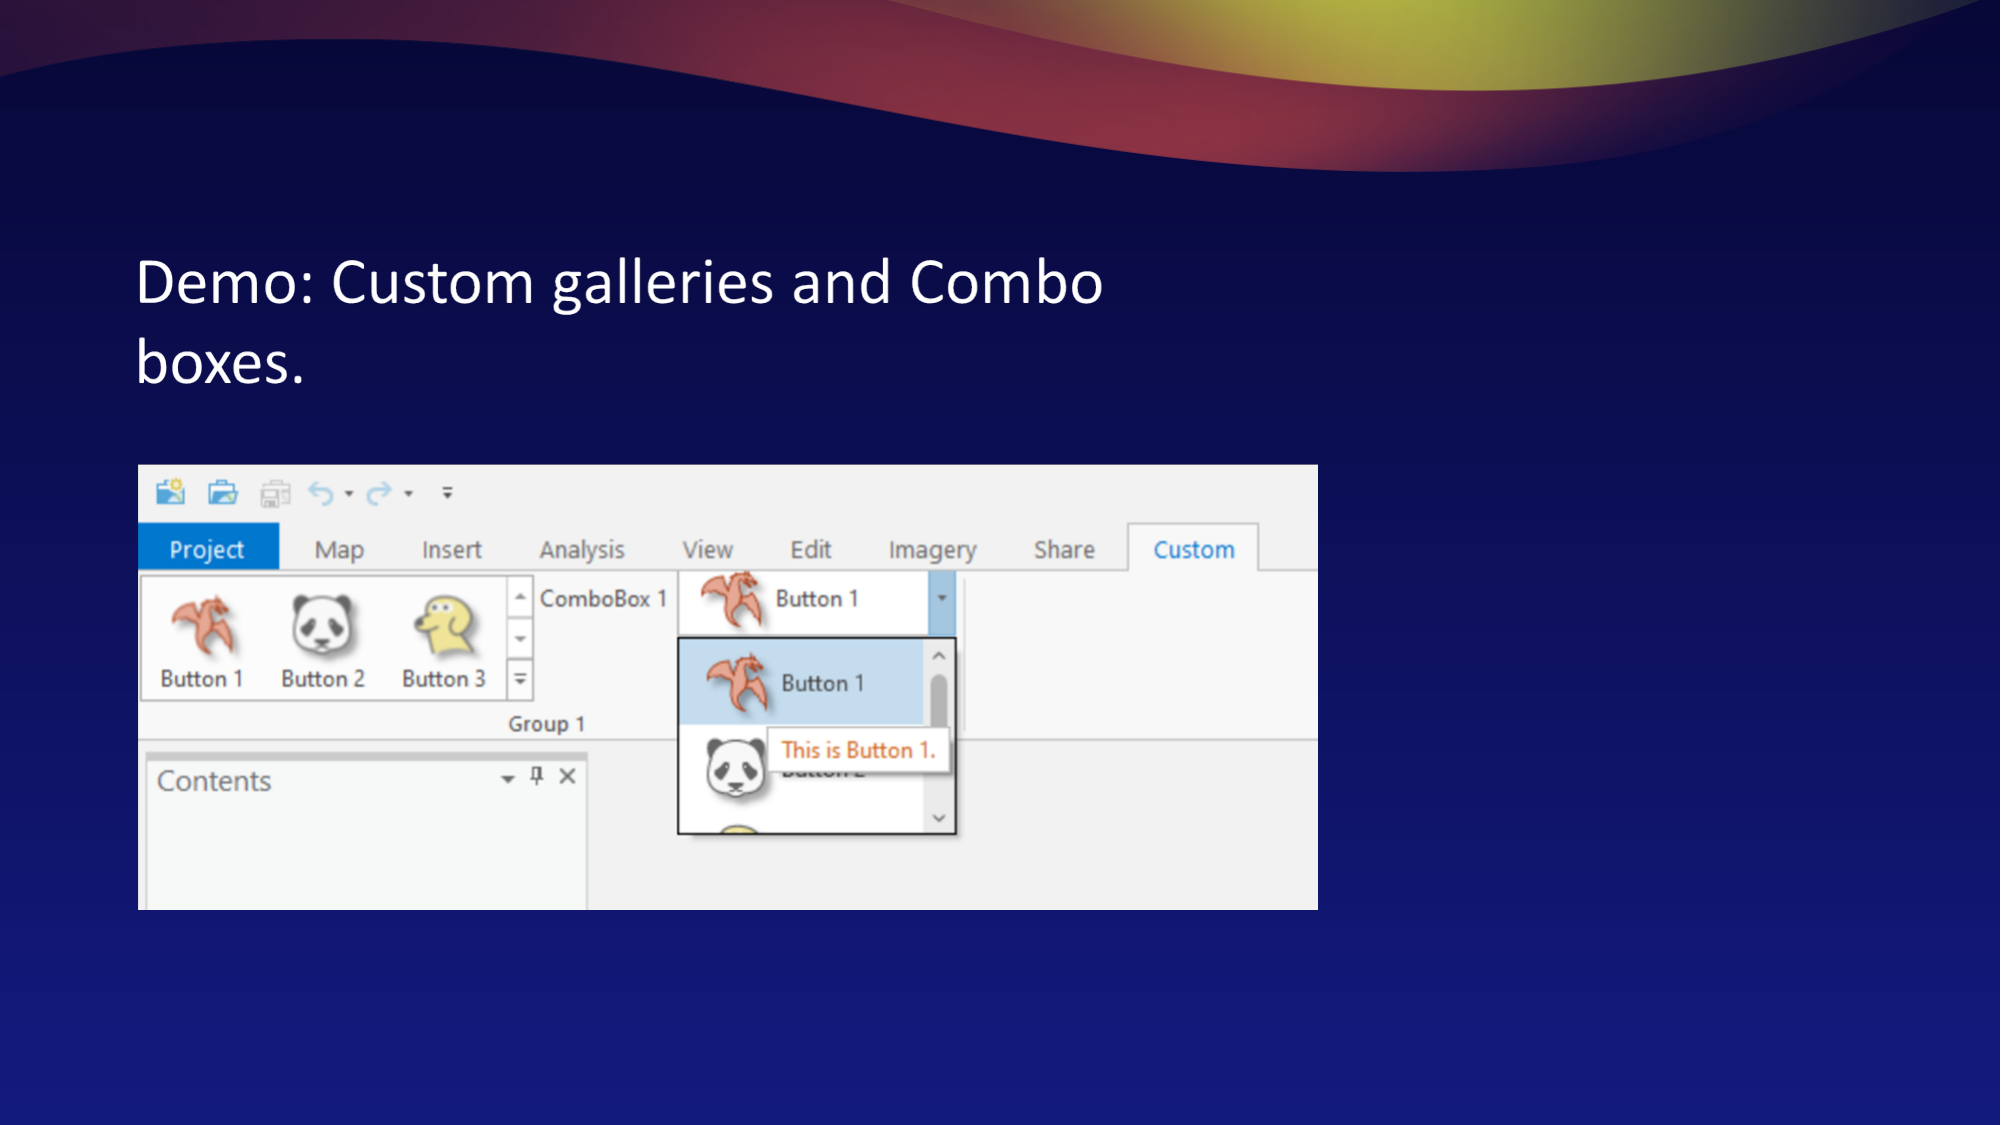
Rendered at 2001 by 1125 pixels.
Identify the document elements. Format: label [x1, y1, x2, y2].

text_box [0, 0, 2000, 1125]
picture [94, 220, 1318, 910]
